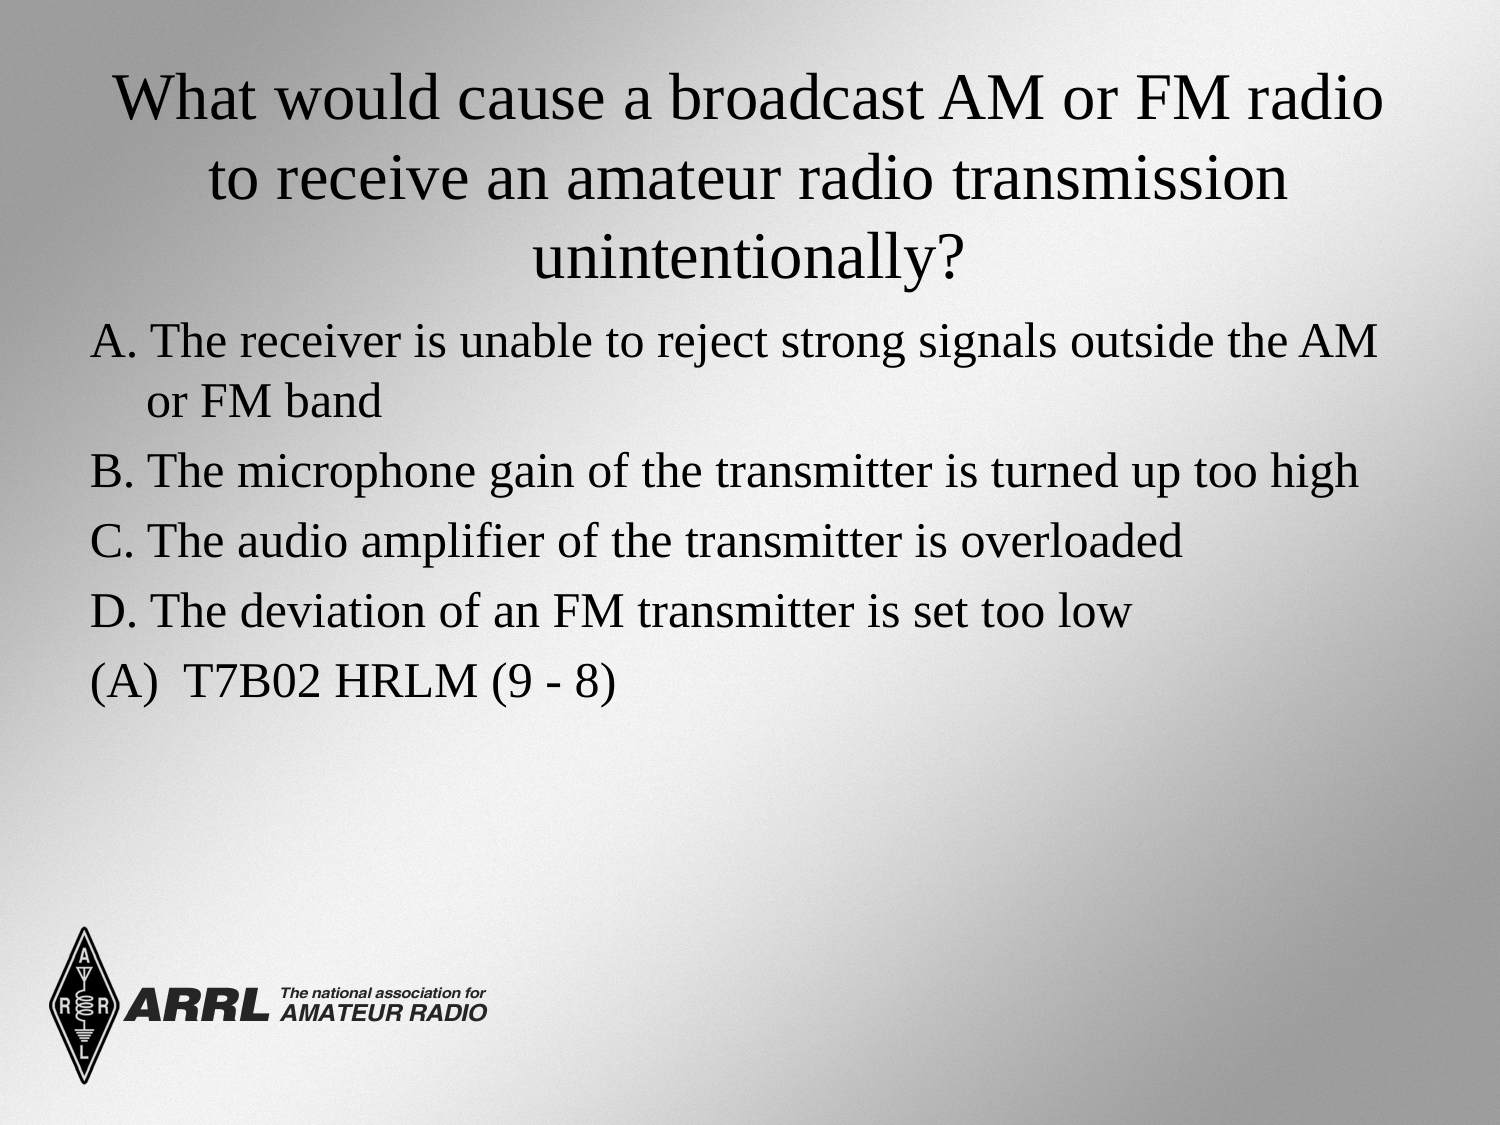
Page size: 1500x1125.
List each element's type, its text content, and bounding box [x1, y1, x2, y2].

picture [0, 0, 1500, 1125]
title What would cause a broadcast AM or FM radio to receive an amateur radio transmission unintentionally? [75, 45, 1425, 233]
list A. The receiver is unable to reject strong signals outside the AM or FM band B. The microphone gain of the transmitter is turned up too high C. The audio amplifier of the transmitter is overloaded D. The deviation of an FM transmitter is set too low (A) T7B02 HRLM (9 - 8) [75, 299, 1425, 1005]
